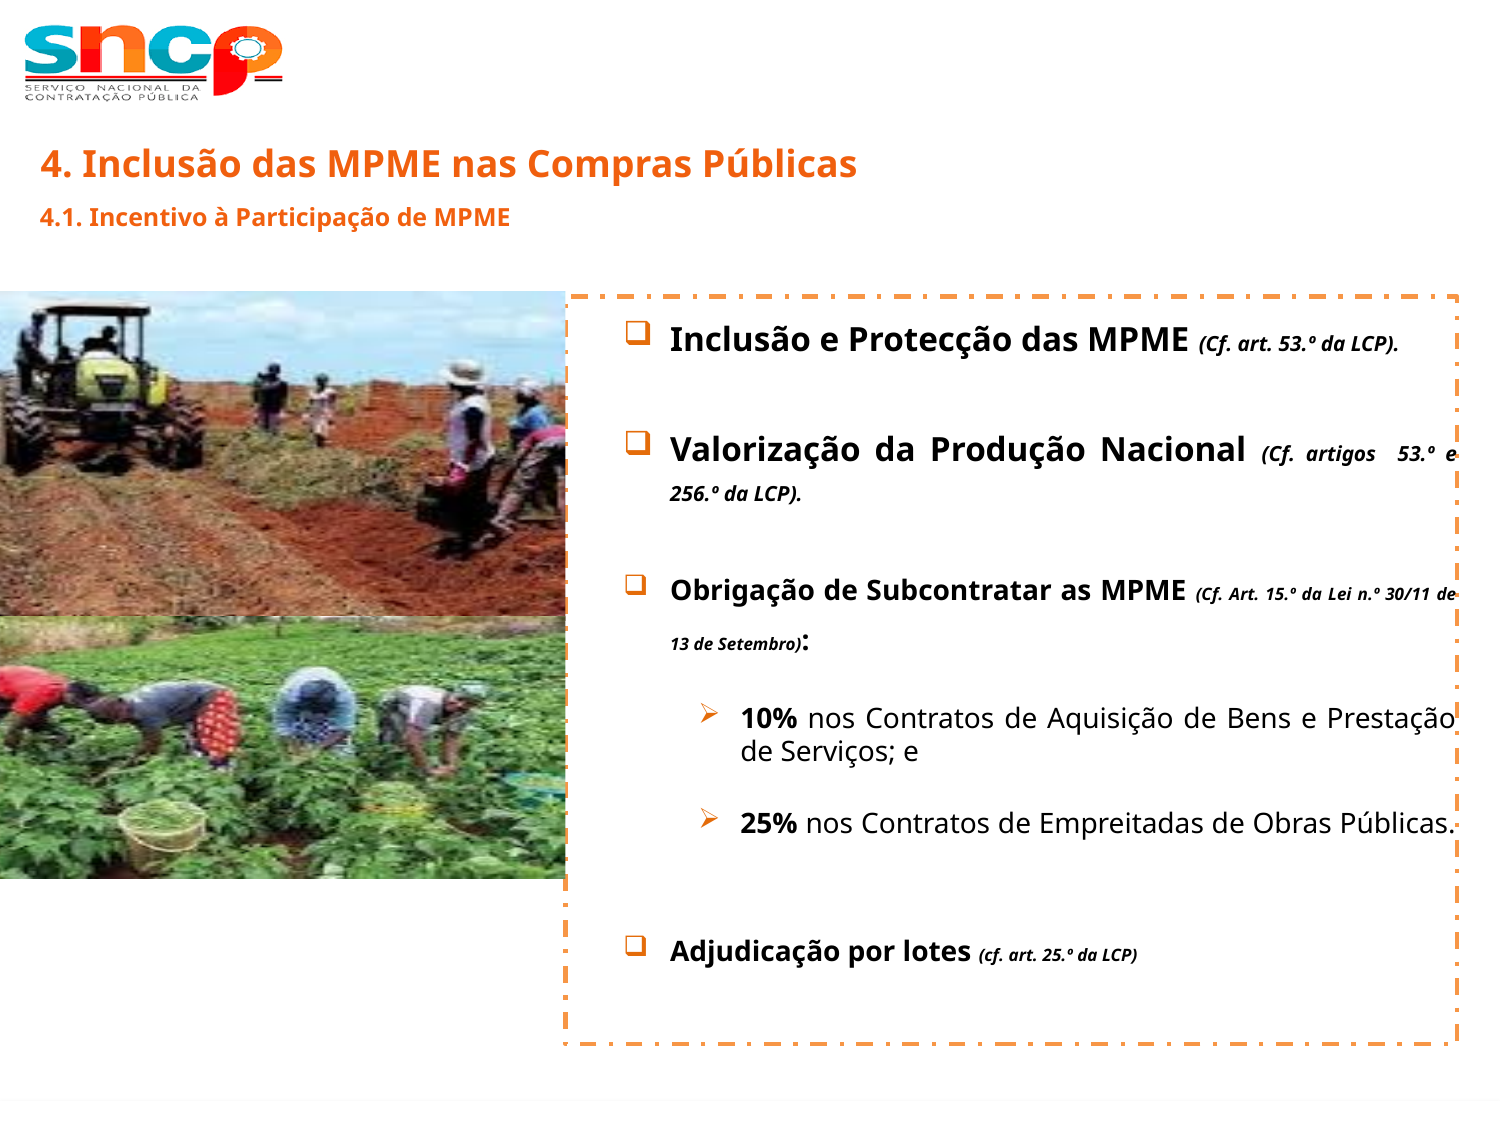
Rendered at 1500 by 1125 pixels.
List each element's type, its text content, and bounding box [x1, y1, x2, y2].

text_box Inclusão e Protecção das MPME (Cf. art. 53.º da LCP). Valorização da Produção Nacional (Cf. artigos 53.º e 256.º da LCP). Obrigação de Subcontratar as MPME (Cf. Art. 15.º da Lei n.º 30/11 de 13 de Setembro): 10% nos Contratos de Aquisição de Bens e Prestação de Serviços; e 25% nos Contratos de Empreitadas de Obras Públicas. Adjudicação por lotes (cf. art. 25.º da LCP) [563, 294, 1459, 1046]
text_box 4. Inclusão das MPME nas Compras Públicas [25, 132, 1478, 193]
text_box 4.1. Incentivo à Participação de MPME [39, 197, 1425, 247]
picture [3, 0, 300, 125]
picture [0, 290, 566, 879]
